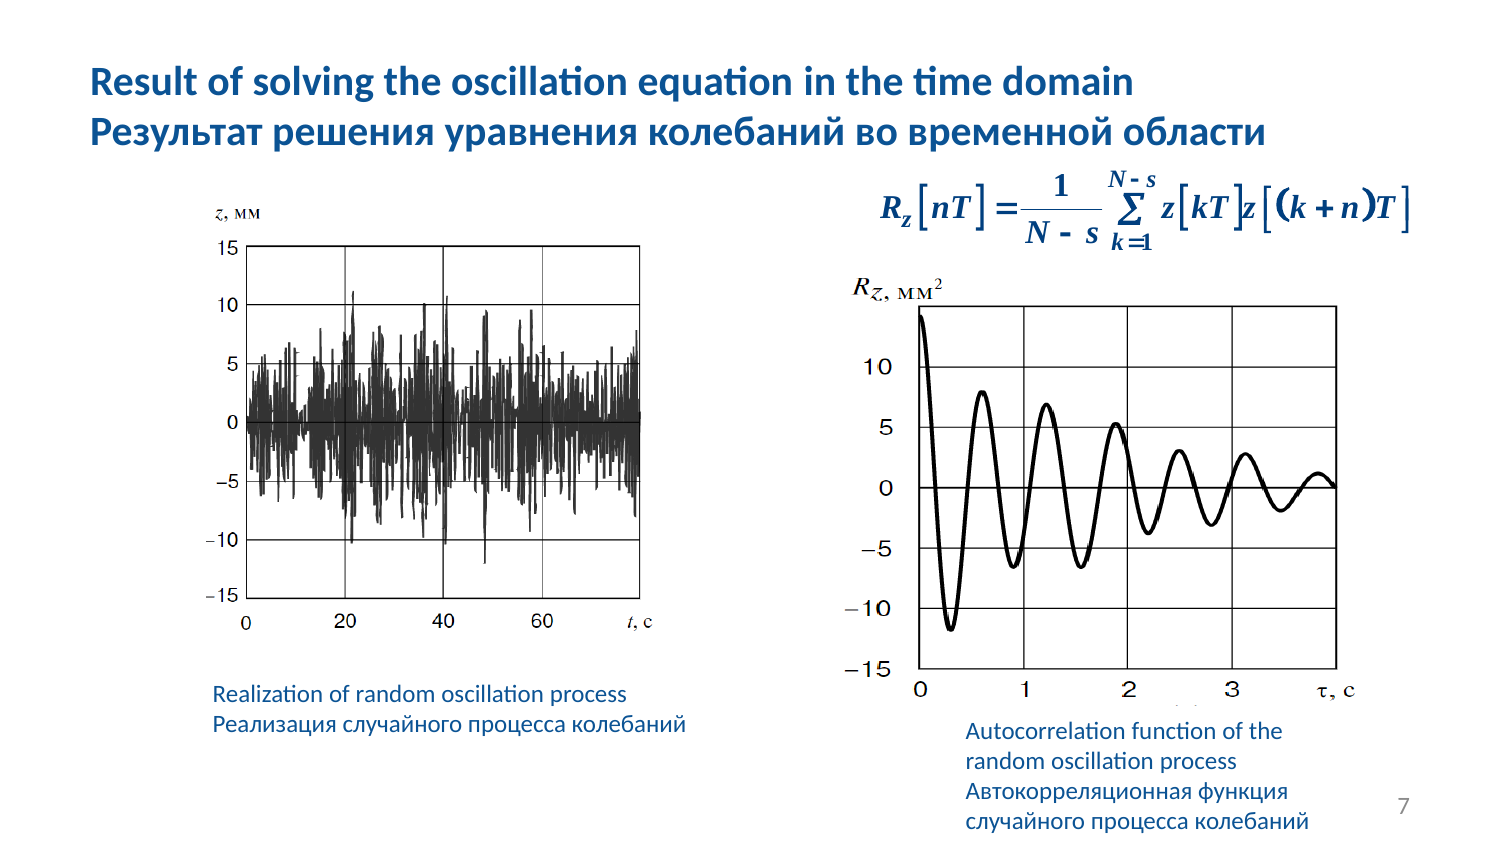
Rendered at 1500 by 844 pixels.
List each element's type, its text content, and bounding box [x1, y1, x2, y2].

picture [206, 197, 668, 635]
text_box Autocorrelation function of the random oscillation process Автокорреляционная функция случайного процесса колебаний [950, 707, 1382, 842]
text_box Realization of random oscillation process Реализация случайного процесса колебаний [198, 669, 703, 790]
picture [844, 268, 1370, 706]
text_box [874, 161, 1419, 256]
slide_number 7 [1074, 782, 1425, 827]
title Result of solving the oscillation equation in the time domain Результат решения уравнения колебаний во временной области [75, 33, 1425, 175]
